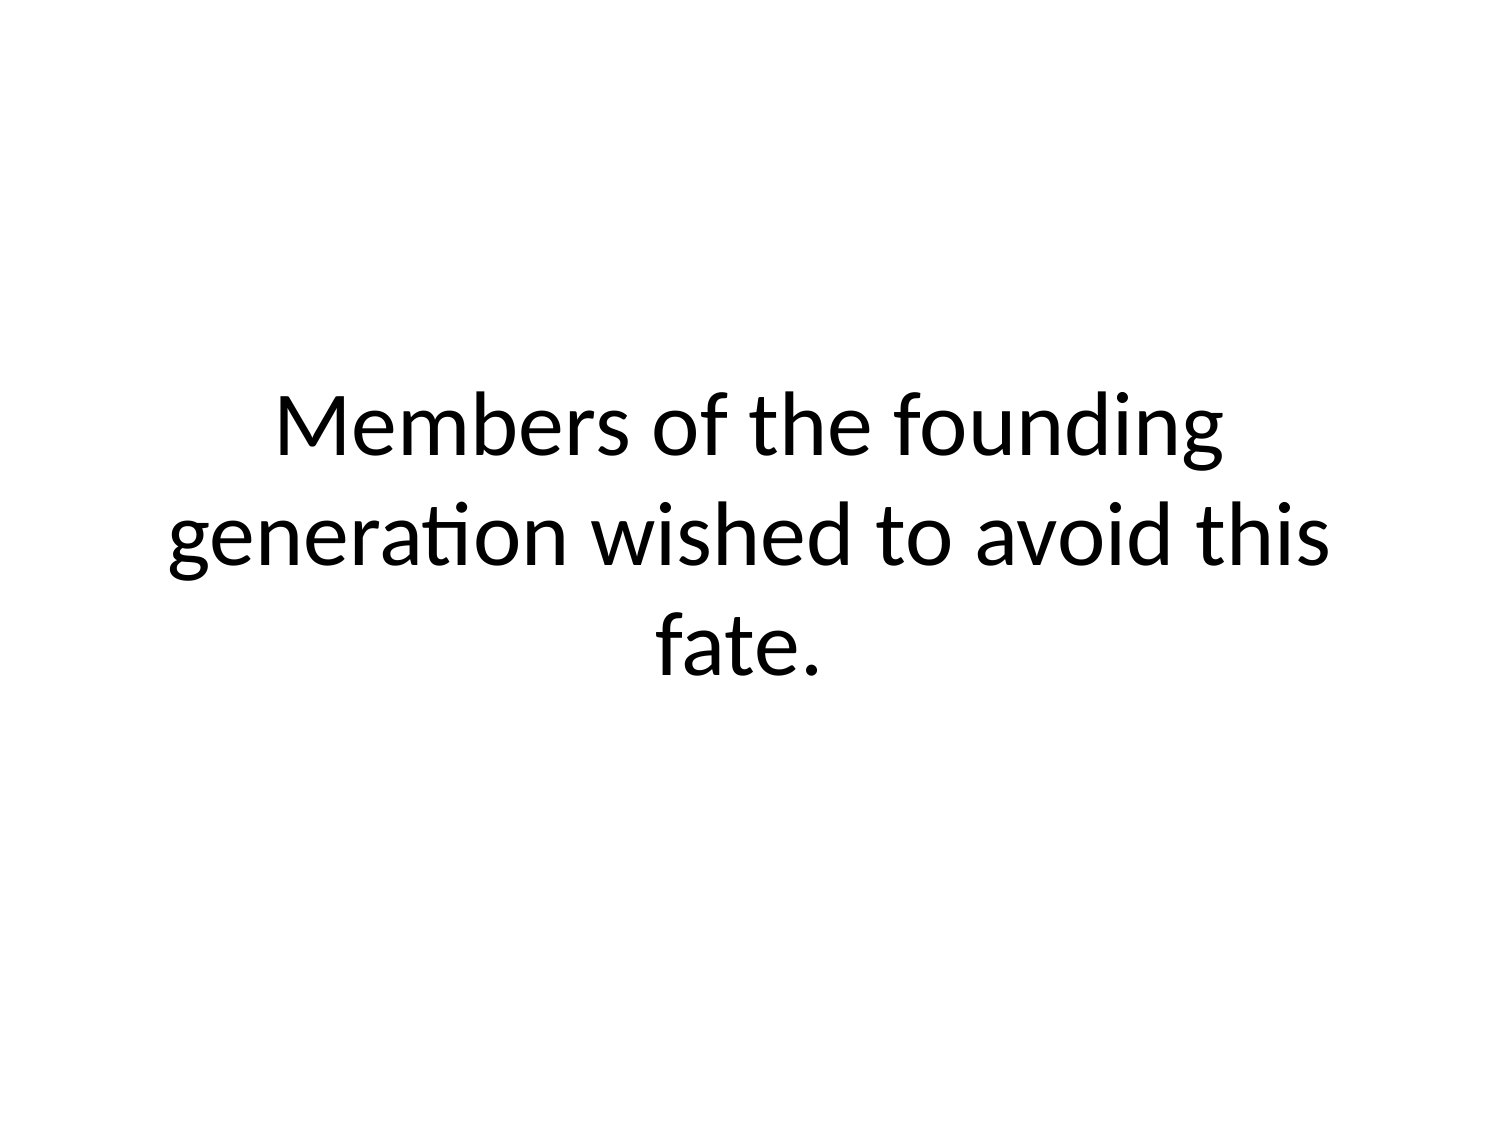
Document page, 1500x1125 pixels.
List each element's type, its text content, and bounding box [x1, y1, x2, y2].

title Members of the founding generation wished to avoid this fate. [74, 44, 1426, 1013]
